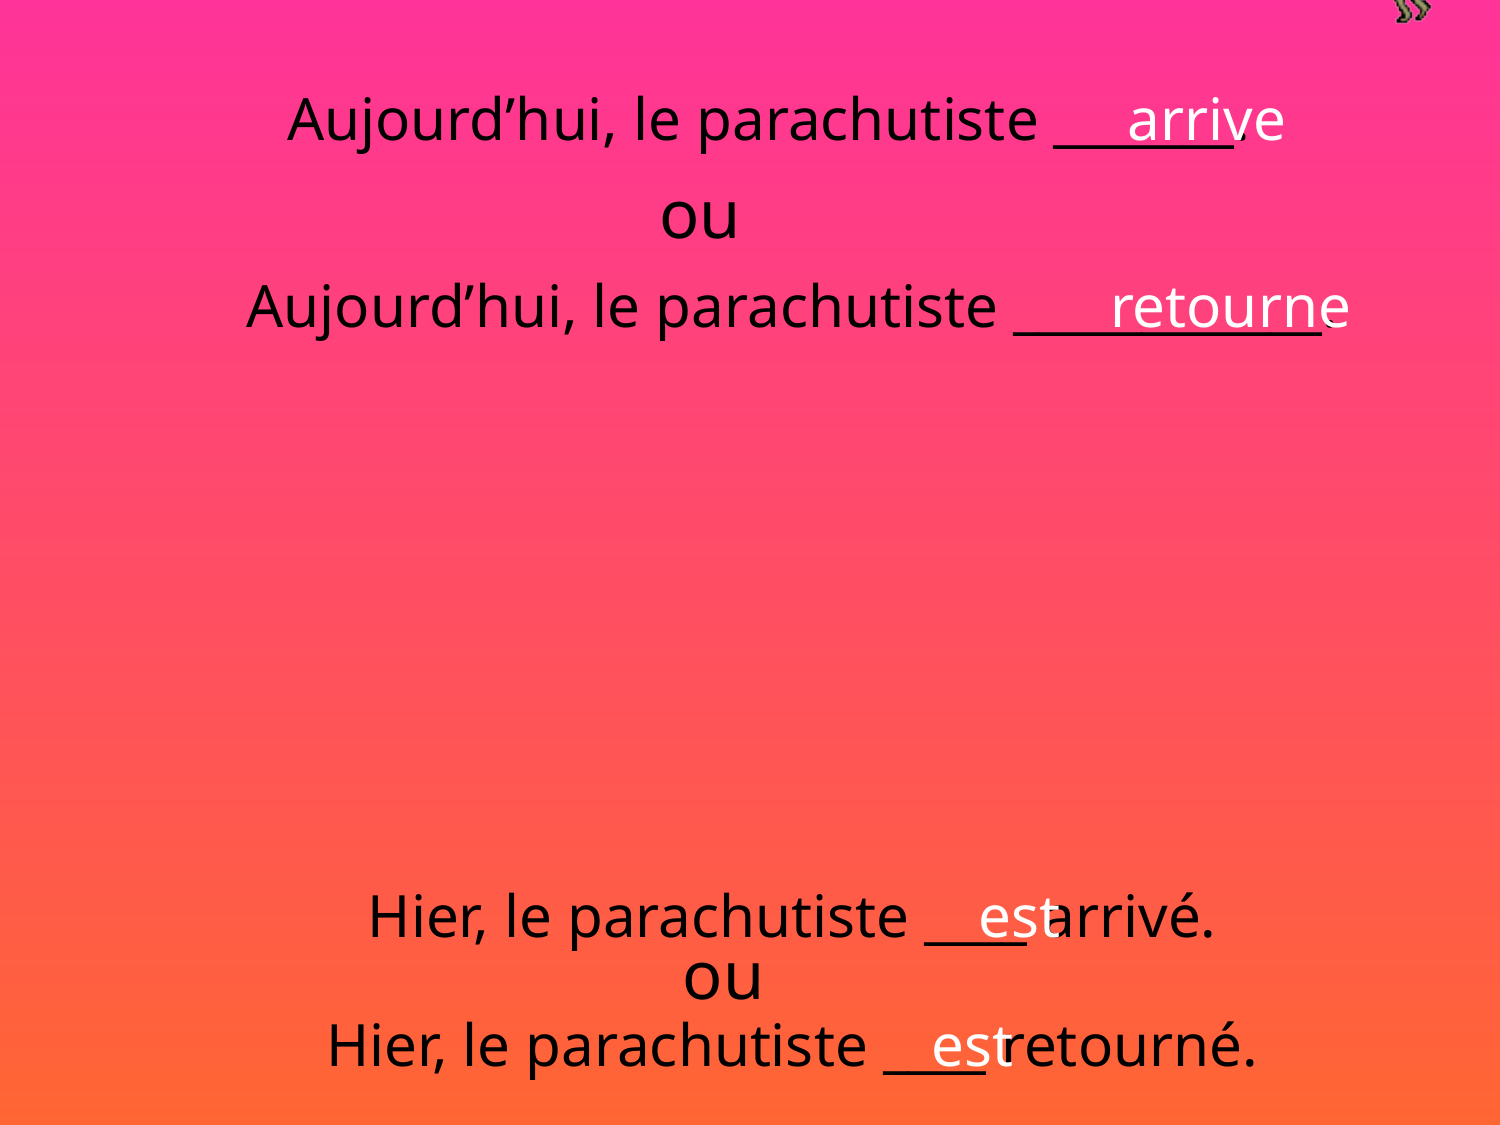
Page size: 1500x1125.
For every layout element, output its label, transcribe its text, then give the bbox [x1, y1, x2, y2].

text_box Hier, le parachutiste ____ retourné. [117, 949, 1468, 1125]
text_box ou [644, 163, 799, 210]
text_box Aujourd’hui, le parachutiste _______. [93, 23, 1444, 211]
text_box est [925, 855, 1114, 949]
picture [1323, 0, 1500, 31]
text_box ou [667, 925, 822, 1021]
text_box Aujourd’hui, le parachutiste ____________. [117, 210, 1468, 399]
text_box est [878, 984, 1067, 1102]
text_box arrive [1078, 58, 1336, 176]
text_box Hier, le parachutiste ____ arrivé. [117, 820, 1468, 949]
text_box retourne [1066, 246, 1395, 364]
